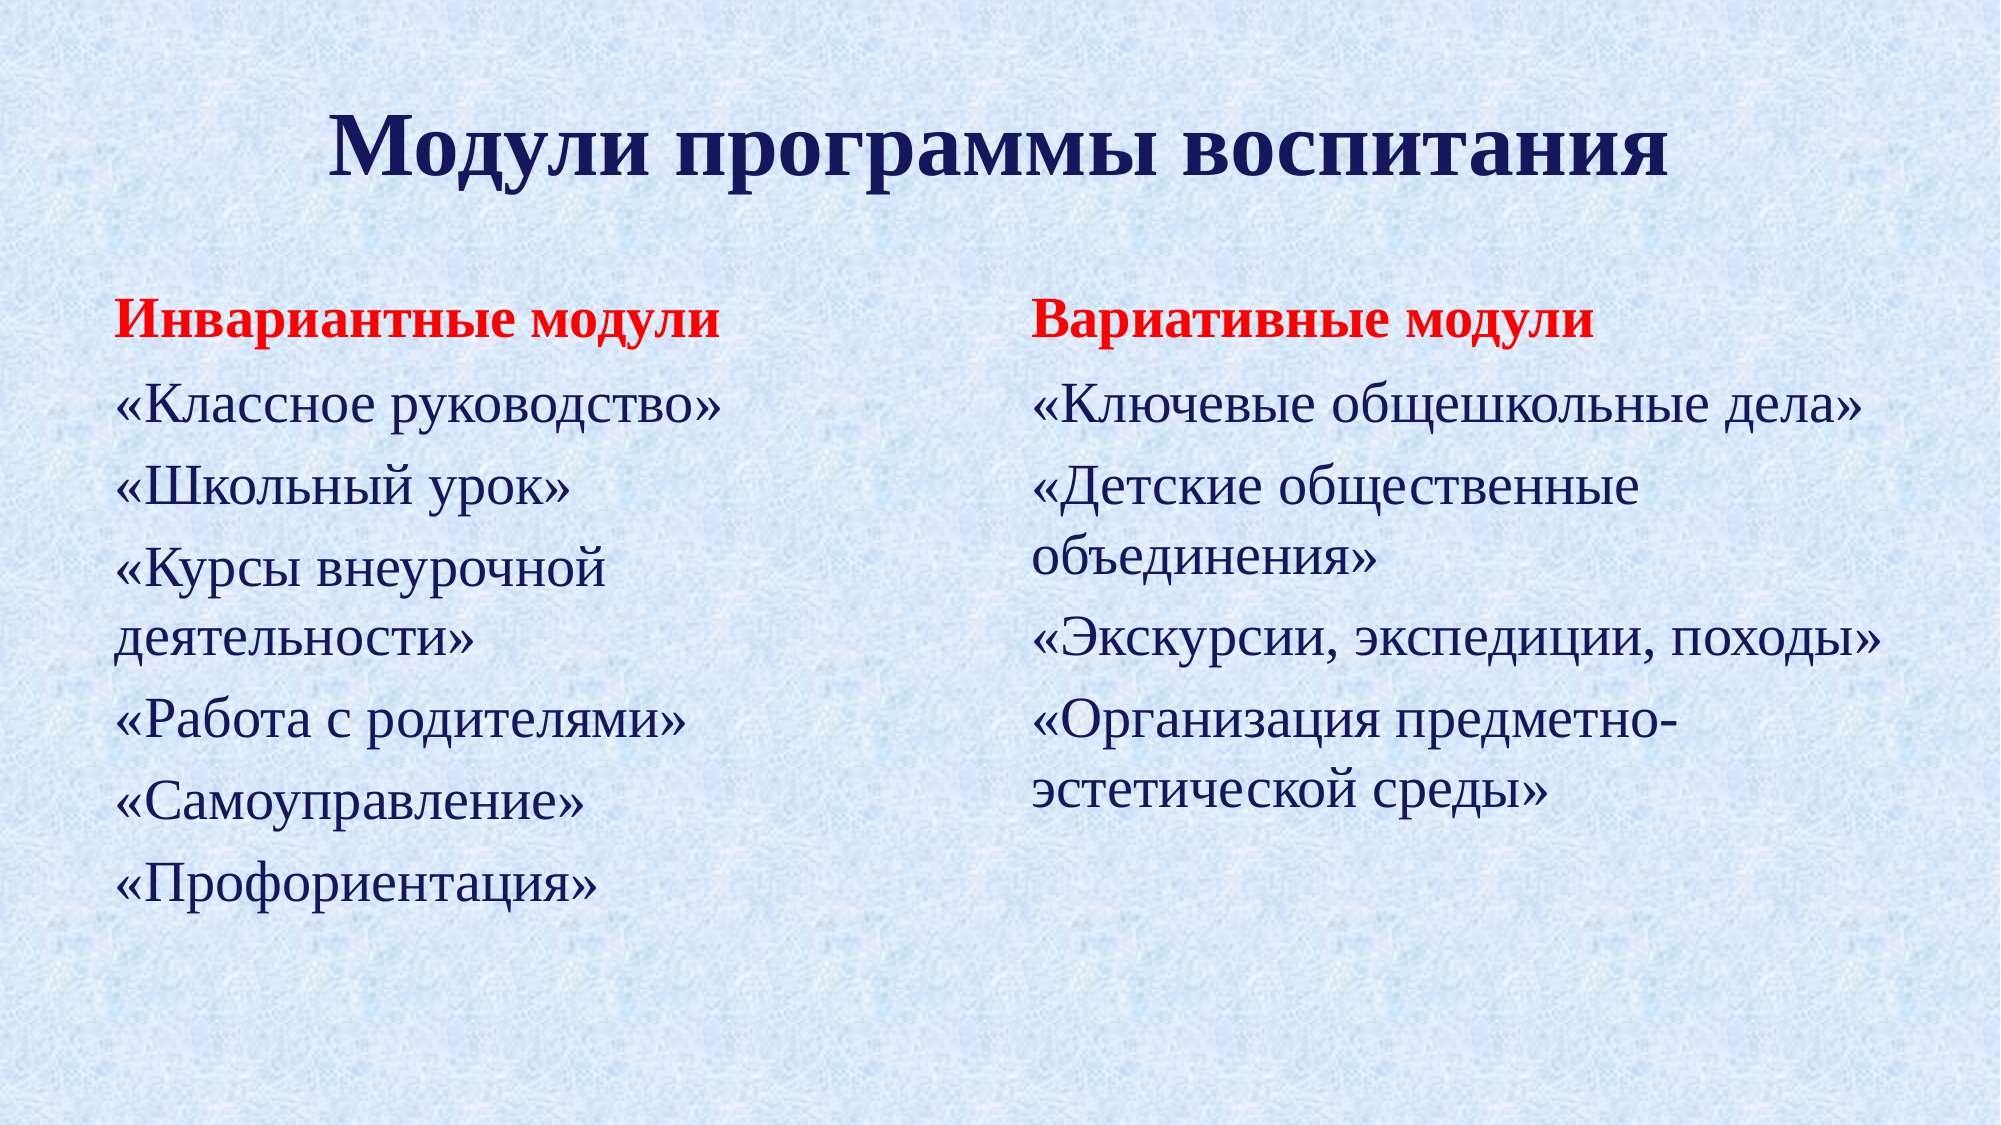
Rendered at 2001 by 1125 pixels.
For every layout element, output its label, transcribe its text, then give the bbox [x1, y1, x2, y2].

list Инвариантные модули [99, 251, 984, 356]
picture [0, 0, 2001, 1125]
title Модули программы воспитания [99, 44, 1901, 233]
list «Классное руководство» «Школьный урок» «Курсы внеурочной деятельности» «Работа с родителями» «Самоуправление» «Профориентация» [99, 356, 984, 1006]
list Вариативные модули [1015, 251, 1901, 356]
list «Ключевые общешкольные дела» «Детские общественные объединения» «Экскурсии, экспедиции, походы» «Организация предметно-эстетической среды» [1015, 356, 1901, 1006]
